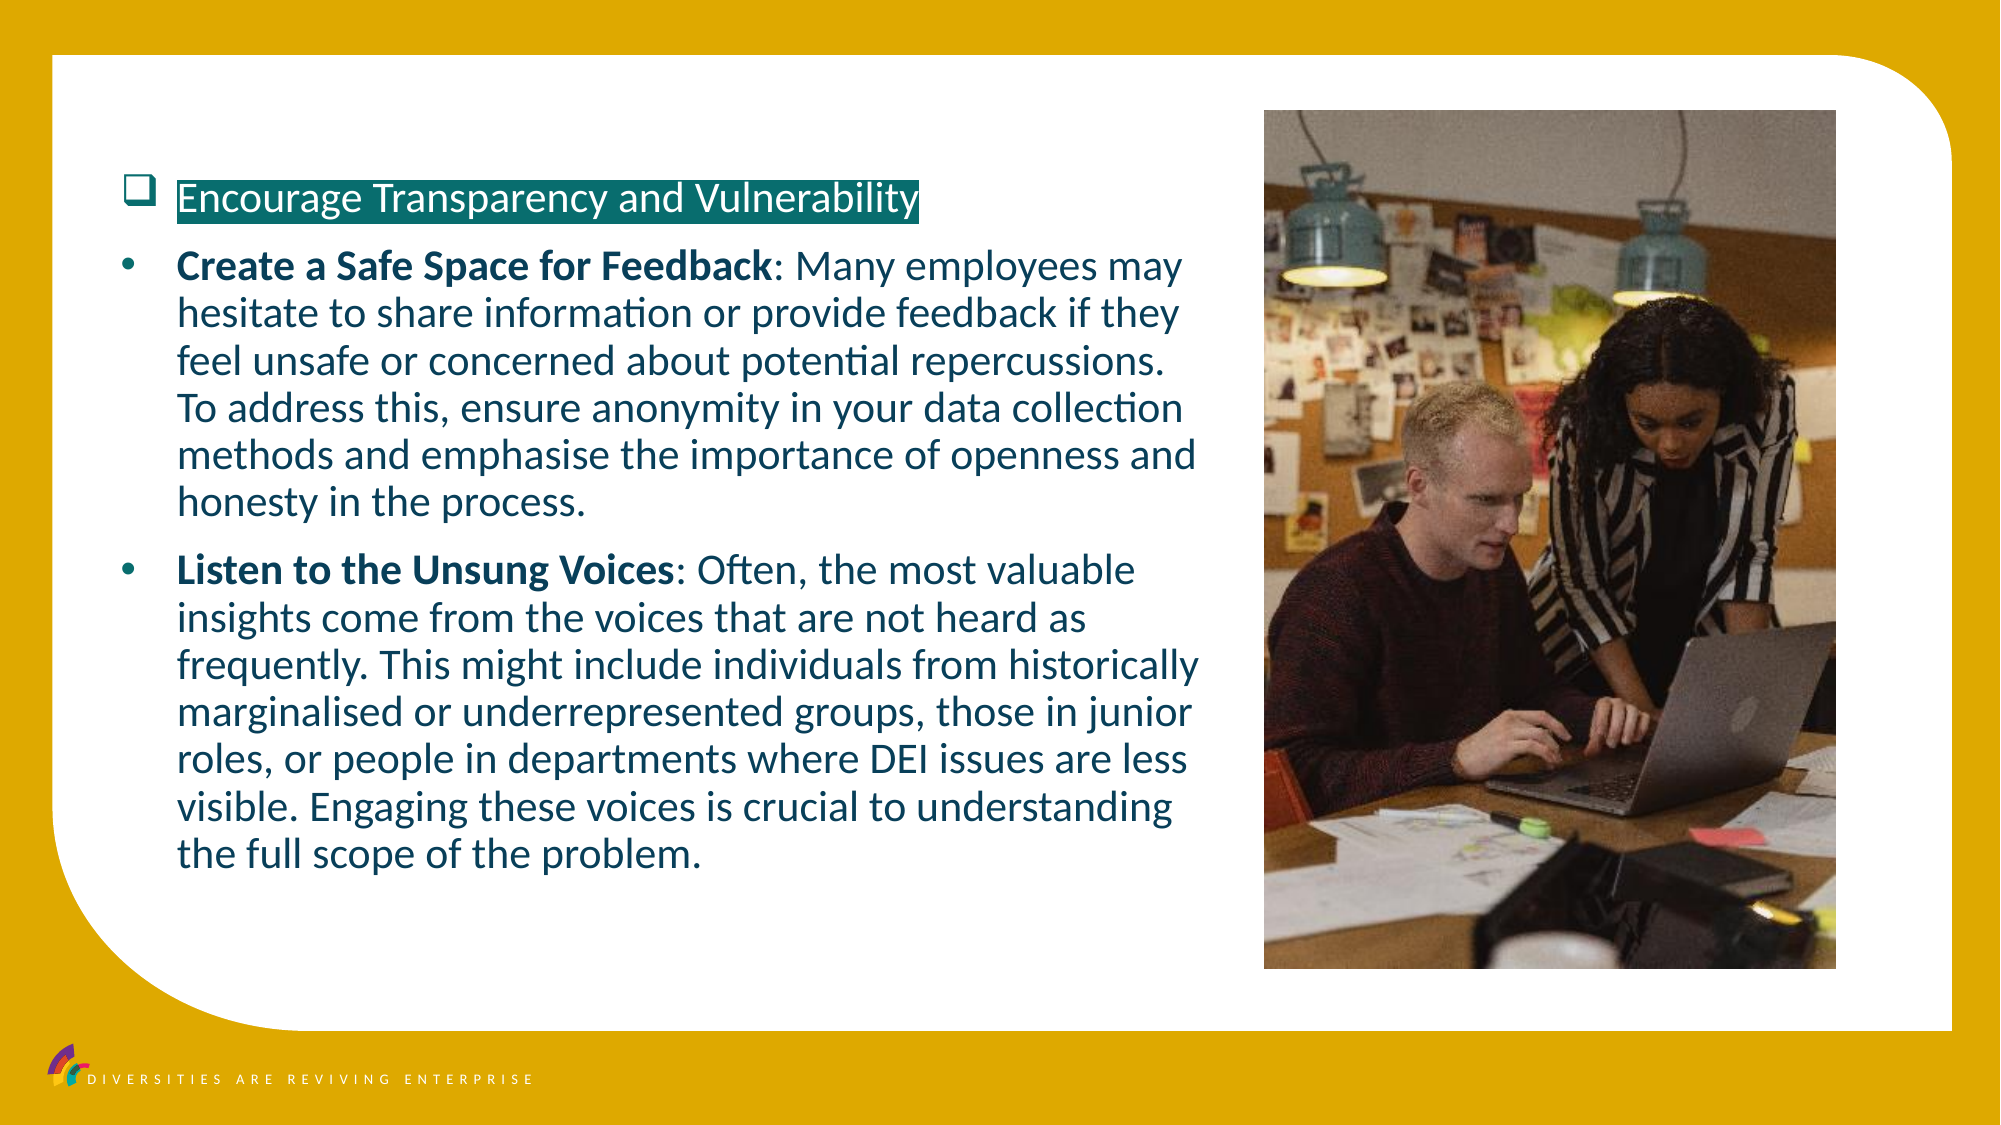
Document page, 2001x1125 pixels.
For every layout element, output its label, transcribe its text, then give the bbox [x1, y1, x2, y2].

picture [1263, 110, 1836, 969]
list Encourage Transparency and Vulnerability Create a Safe Space for Feedback: Many employees may hesitate to share information or provide feedback if they feel unsafe or concerned about potential repercussions. To address this, ensure anonymity in your data collection methods and emphasise the importance of openness and honesty in the process. Listen to the Unsung Voices: Often, the most valuable insights come from the voices that are not heard as frequently. This might include individuals from historically marginalised or underrepresented groups, those in junior roles, or people in departments where DEI issues are less visible. Engaging these voices is crucial to understanding the full scope of the problem. [105, 167, 1224, 799]
